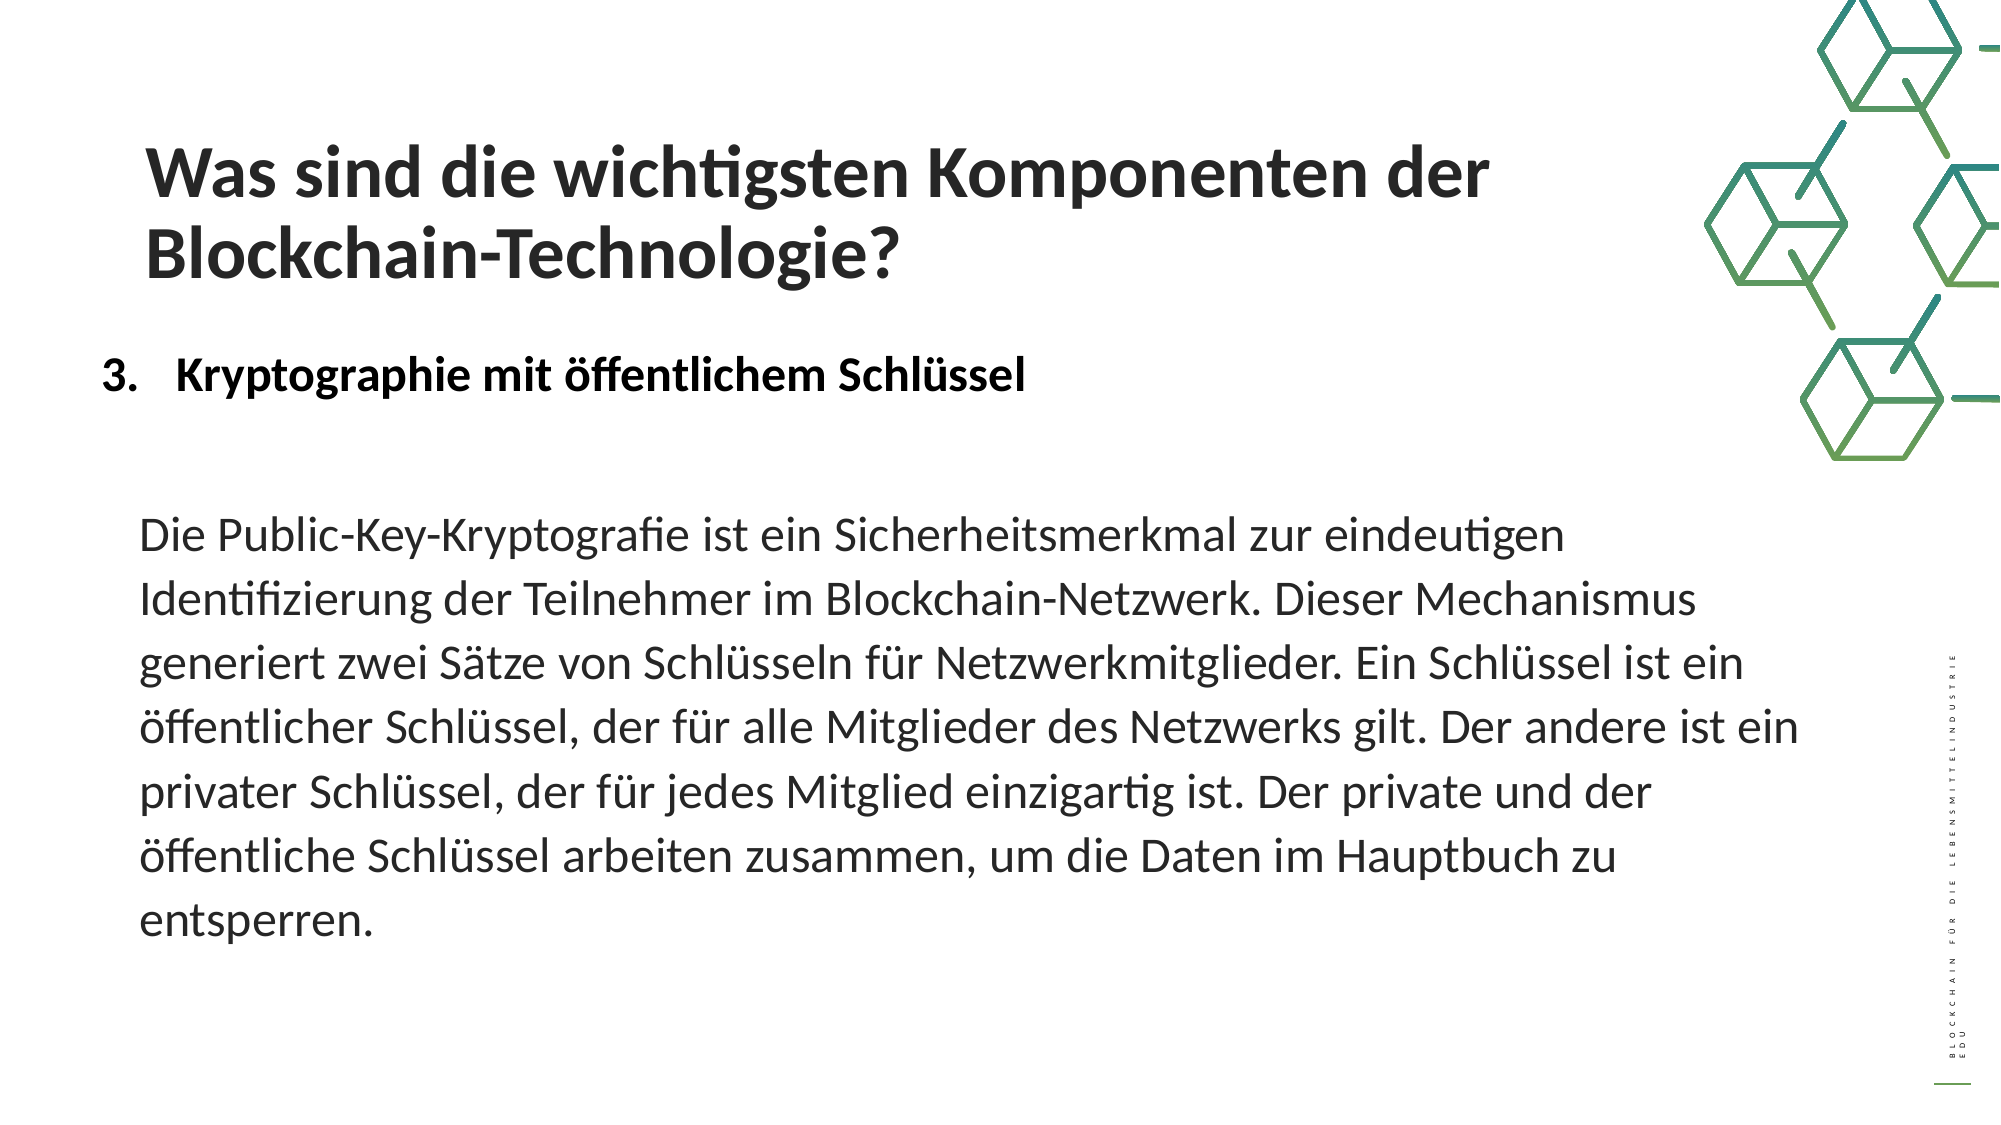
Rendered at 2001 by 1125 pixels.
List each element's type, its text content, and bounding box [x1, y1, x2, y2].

list Kryptographie mit öffentlichem Schlüssel Die Public-Key-Kryptografie ist ein Sicherheitsmerkmal zur eindeutigen Identifizierung der Teilnehmer im Blockchain-Netzwerk. Dieser Mechanismus generiert zwei Sätze von Schlüsseln für Netzwerkmitglieder. Ein Schlüssel ist ein öffentlicher Schlüssel, der für alle Mitglieder des Netzwerks gilt. Der andere ist ein privater Schlüssel, der für jedes Mitglied einzigartig ist. Der private und der öffentliche Schlüssel arbeiten zusammen, um die Daten im Hauptbuch zu entsperren. [86, 329, 1825, 1100]
list Was sind die wichtigsten Komponenten der Blockchain-Technologie? [130, 124, 1704, 337]
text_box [1704, 0, 2000, 461]
